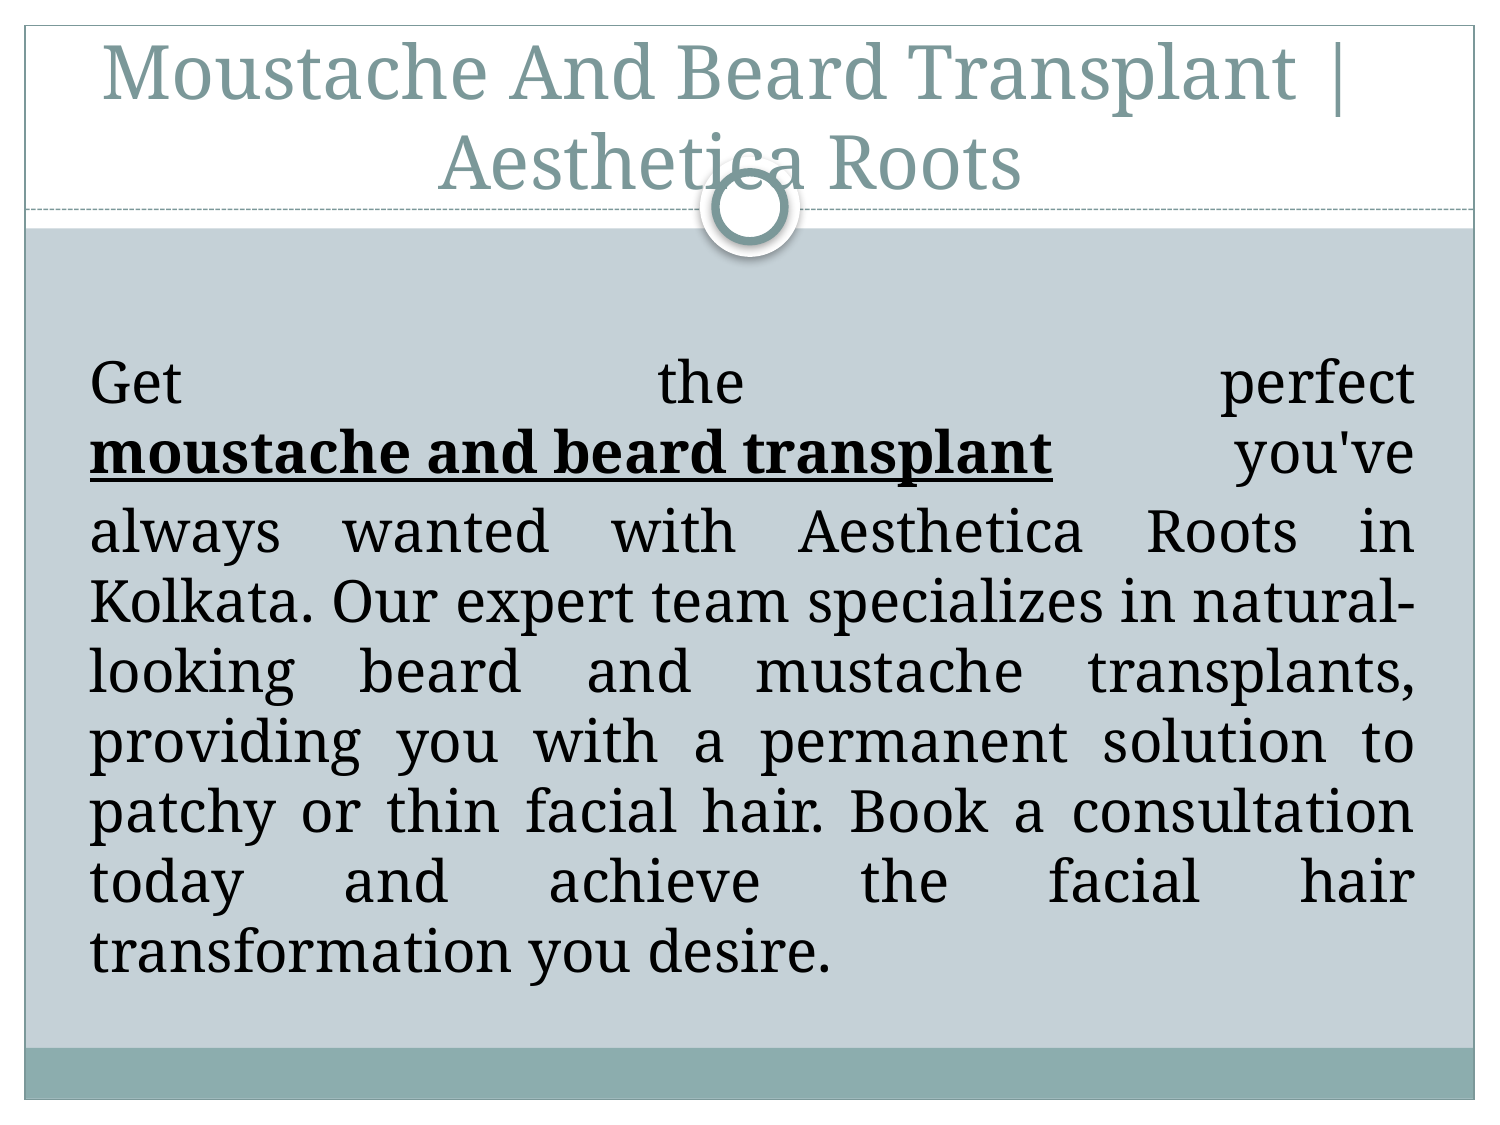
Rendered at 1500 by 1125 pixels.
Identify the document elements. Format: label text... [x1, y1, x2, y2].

title Moustache And Beard Transplant | Aesthetica Roots [37, 112, 1425, 213]
text_box Get the perfect moustache and beard transplant you've always wanted with Aesthetica Roots in Kolkata. Our expert team specializes in natural-looking beard and mustache transplants, providing you with a permanent solution to patchy or thin facial hair. Book a consultation today and achieve the facial hair transformation you desire. [74, 337, 1432, 992]
